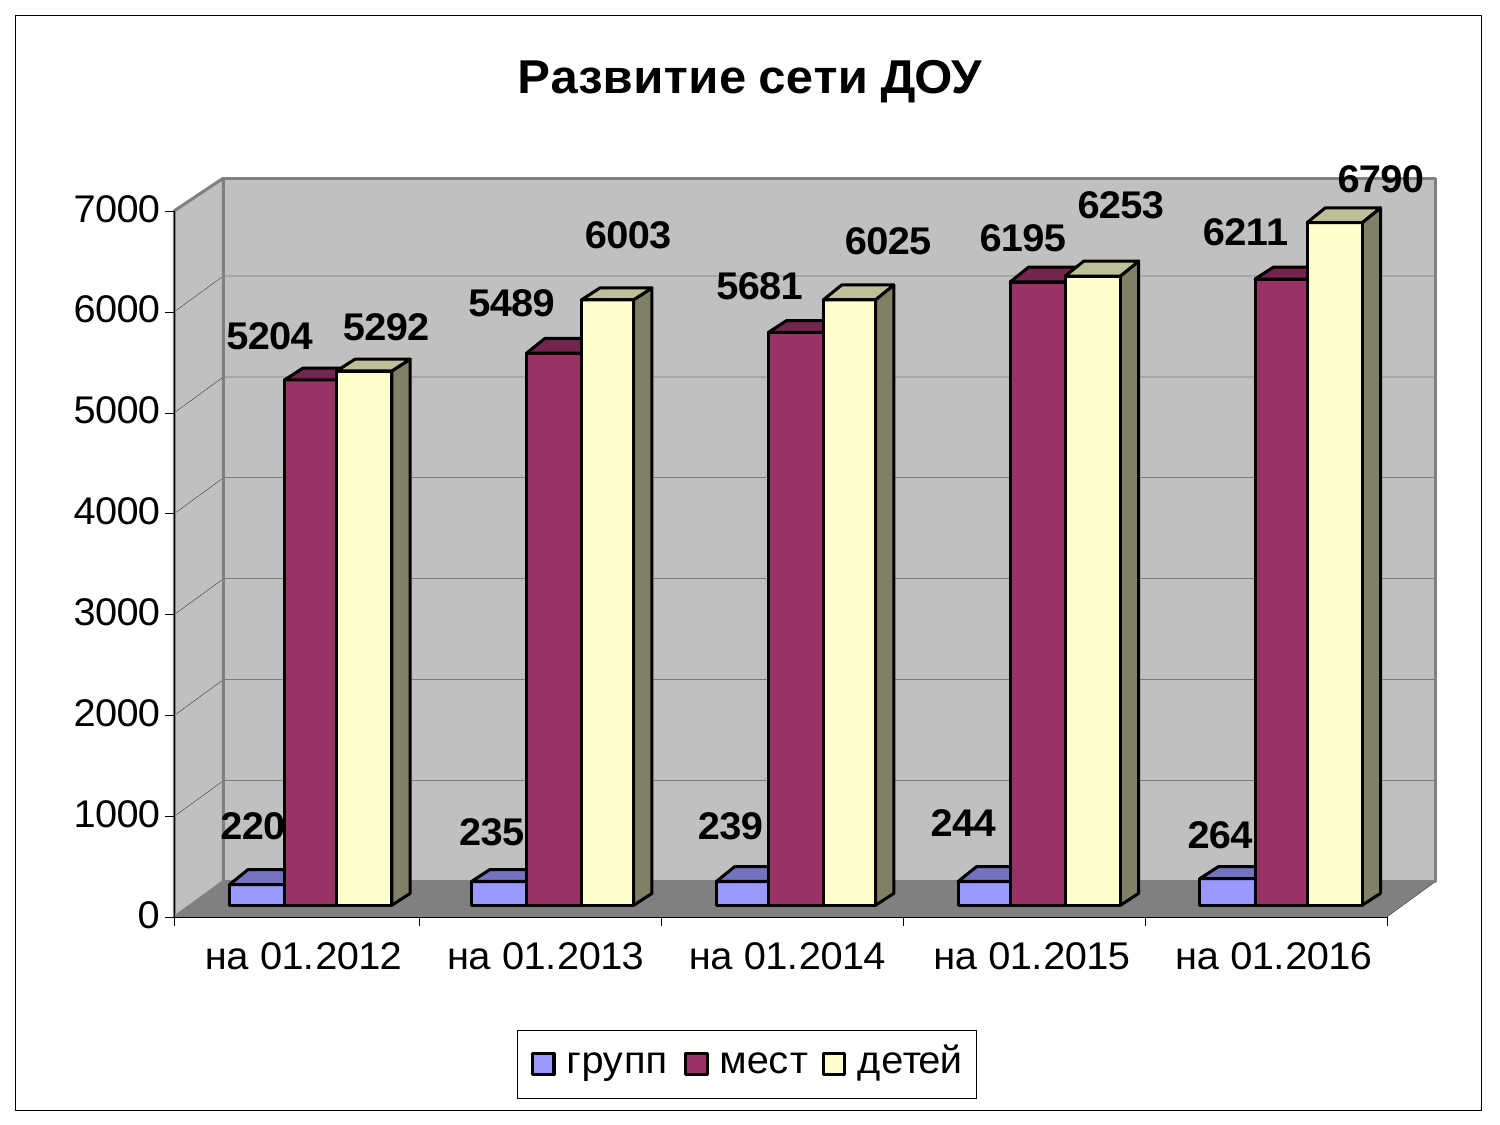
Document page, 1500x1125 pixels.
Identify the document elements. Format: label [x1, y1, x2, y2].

list [0, 0, 1500, 1125]
